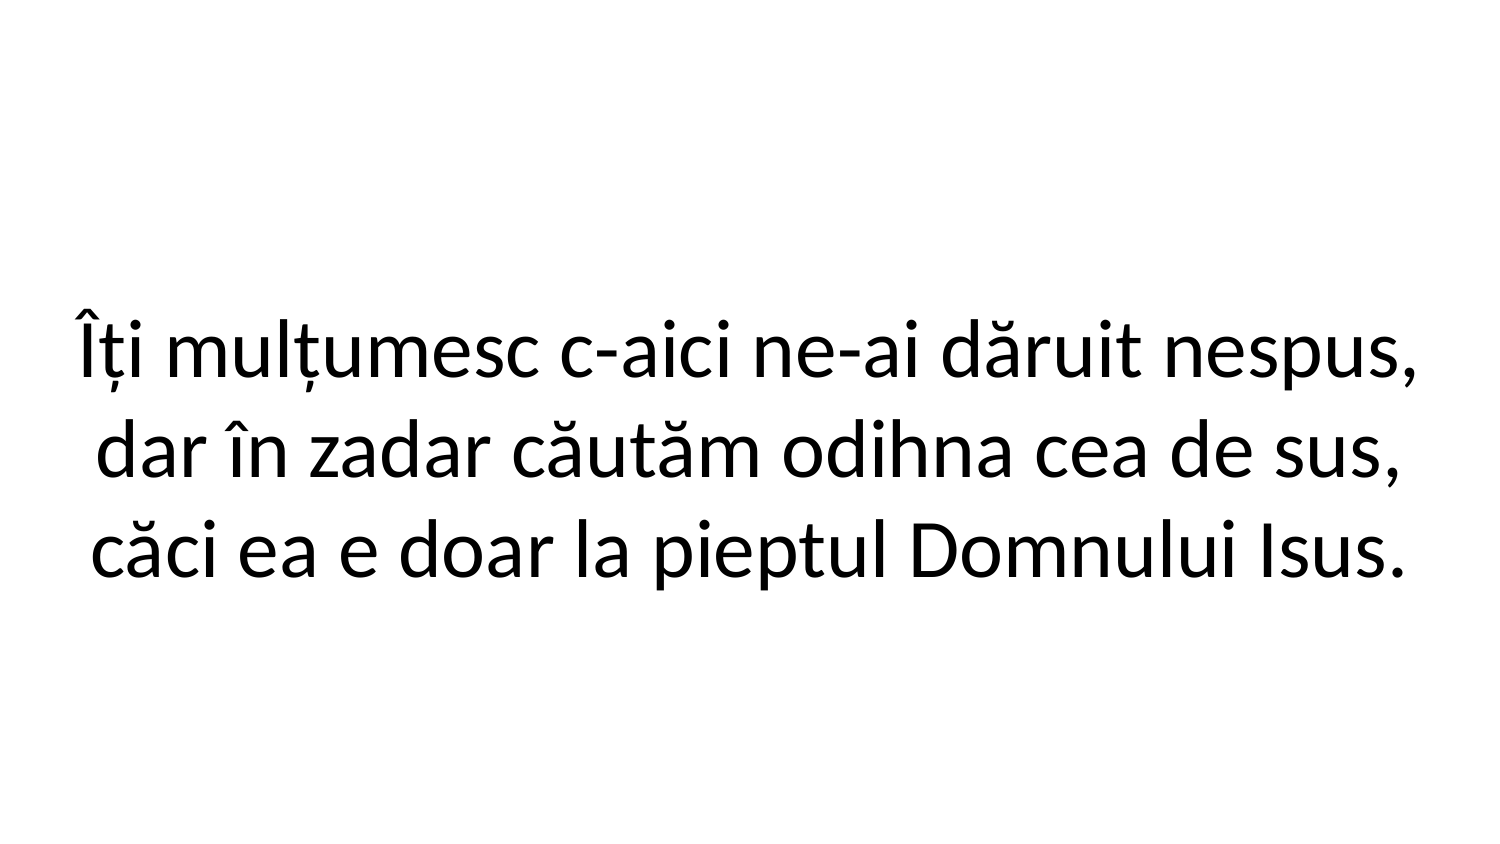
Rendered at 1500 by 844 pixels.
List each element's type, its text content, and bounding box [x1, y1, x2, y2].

text_box Îți mulțumesc c-aici ne-ai dăruit nespus, dar în zadar căutăm odihna cea de sus, căci ea e doar la pieptul Domnului Isus. [63, 242, 1437, 602]
